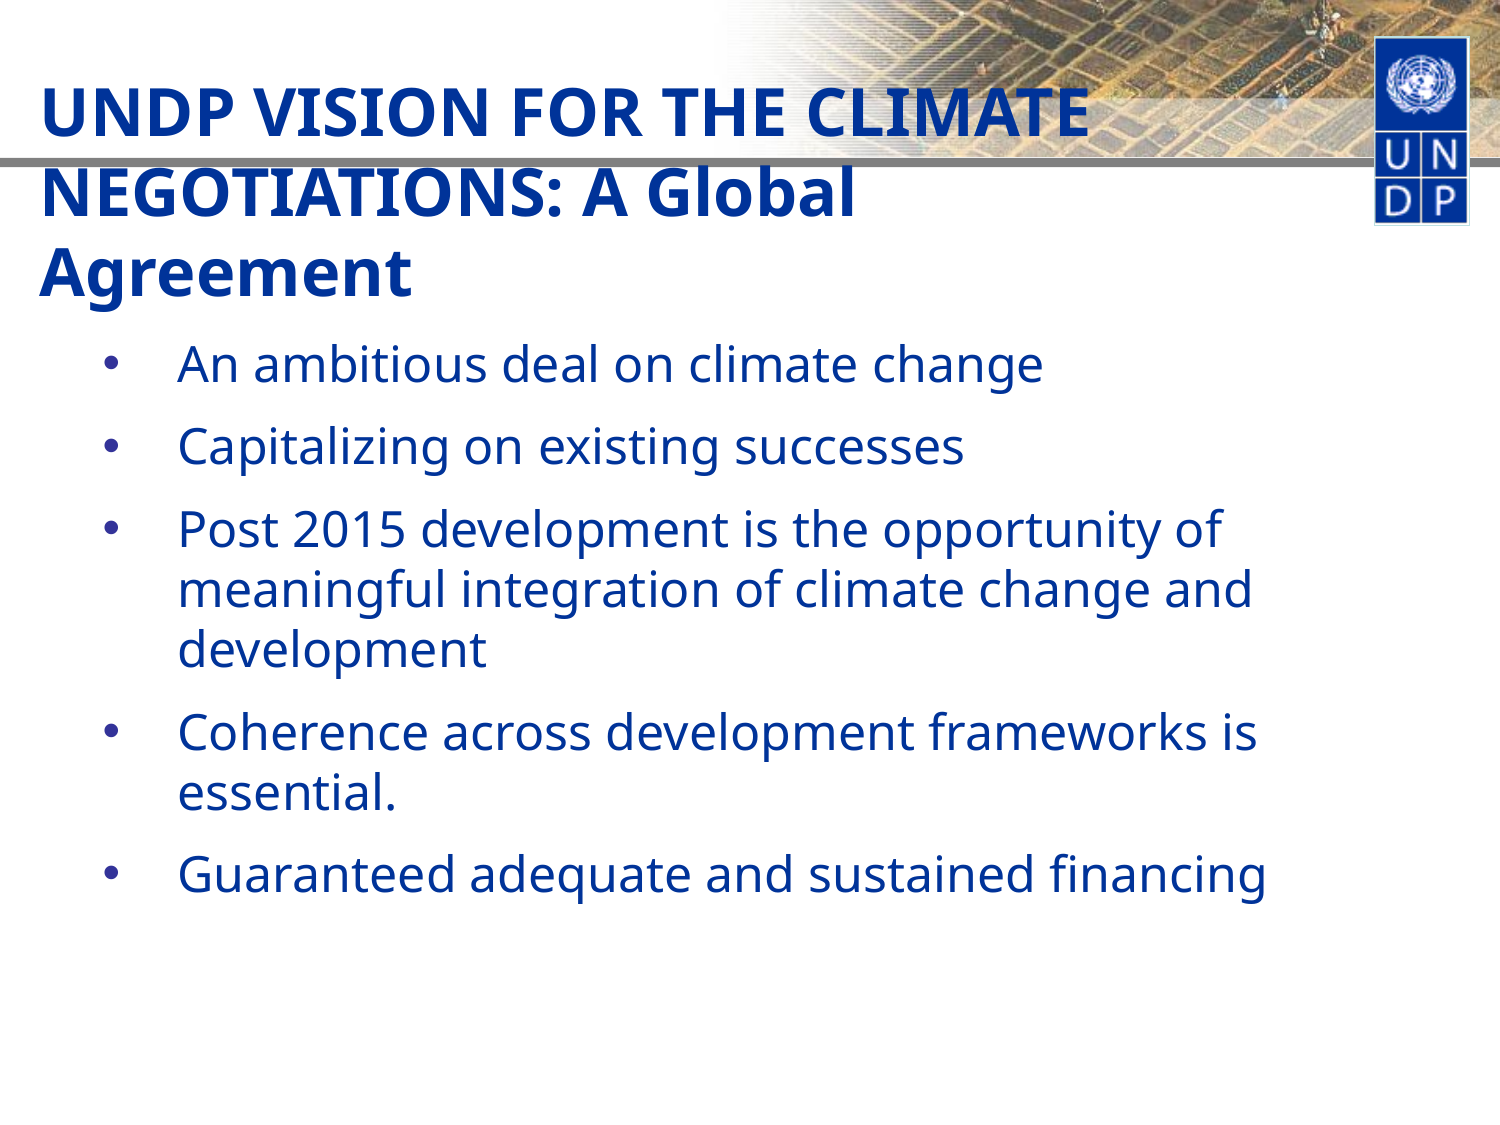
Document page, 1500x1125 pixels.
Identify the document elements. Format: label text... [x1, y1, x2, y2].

picture [703, 0, 1500, 157]
list UNDP VISION FOR THE CLIMATE NEGOTIATIONS: A Global Agreement [24, 62, 1188, 175]
picture [1375, 38, 1469, 225]
list An ambitious deal on climate change Capitalizing on existing successes Post 2015 development is the opportunity of meaningful integration of climate change and development Coherence across development frameworks is essential. Guaranteed adequate and sustained financing [87, 324, 1475, 1086]
